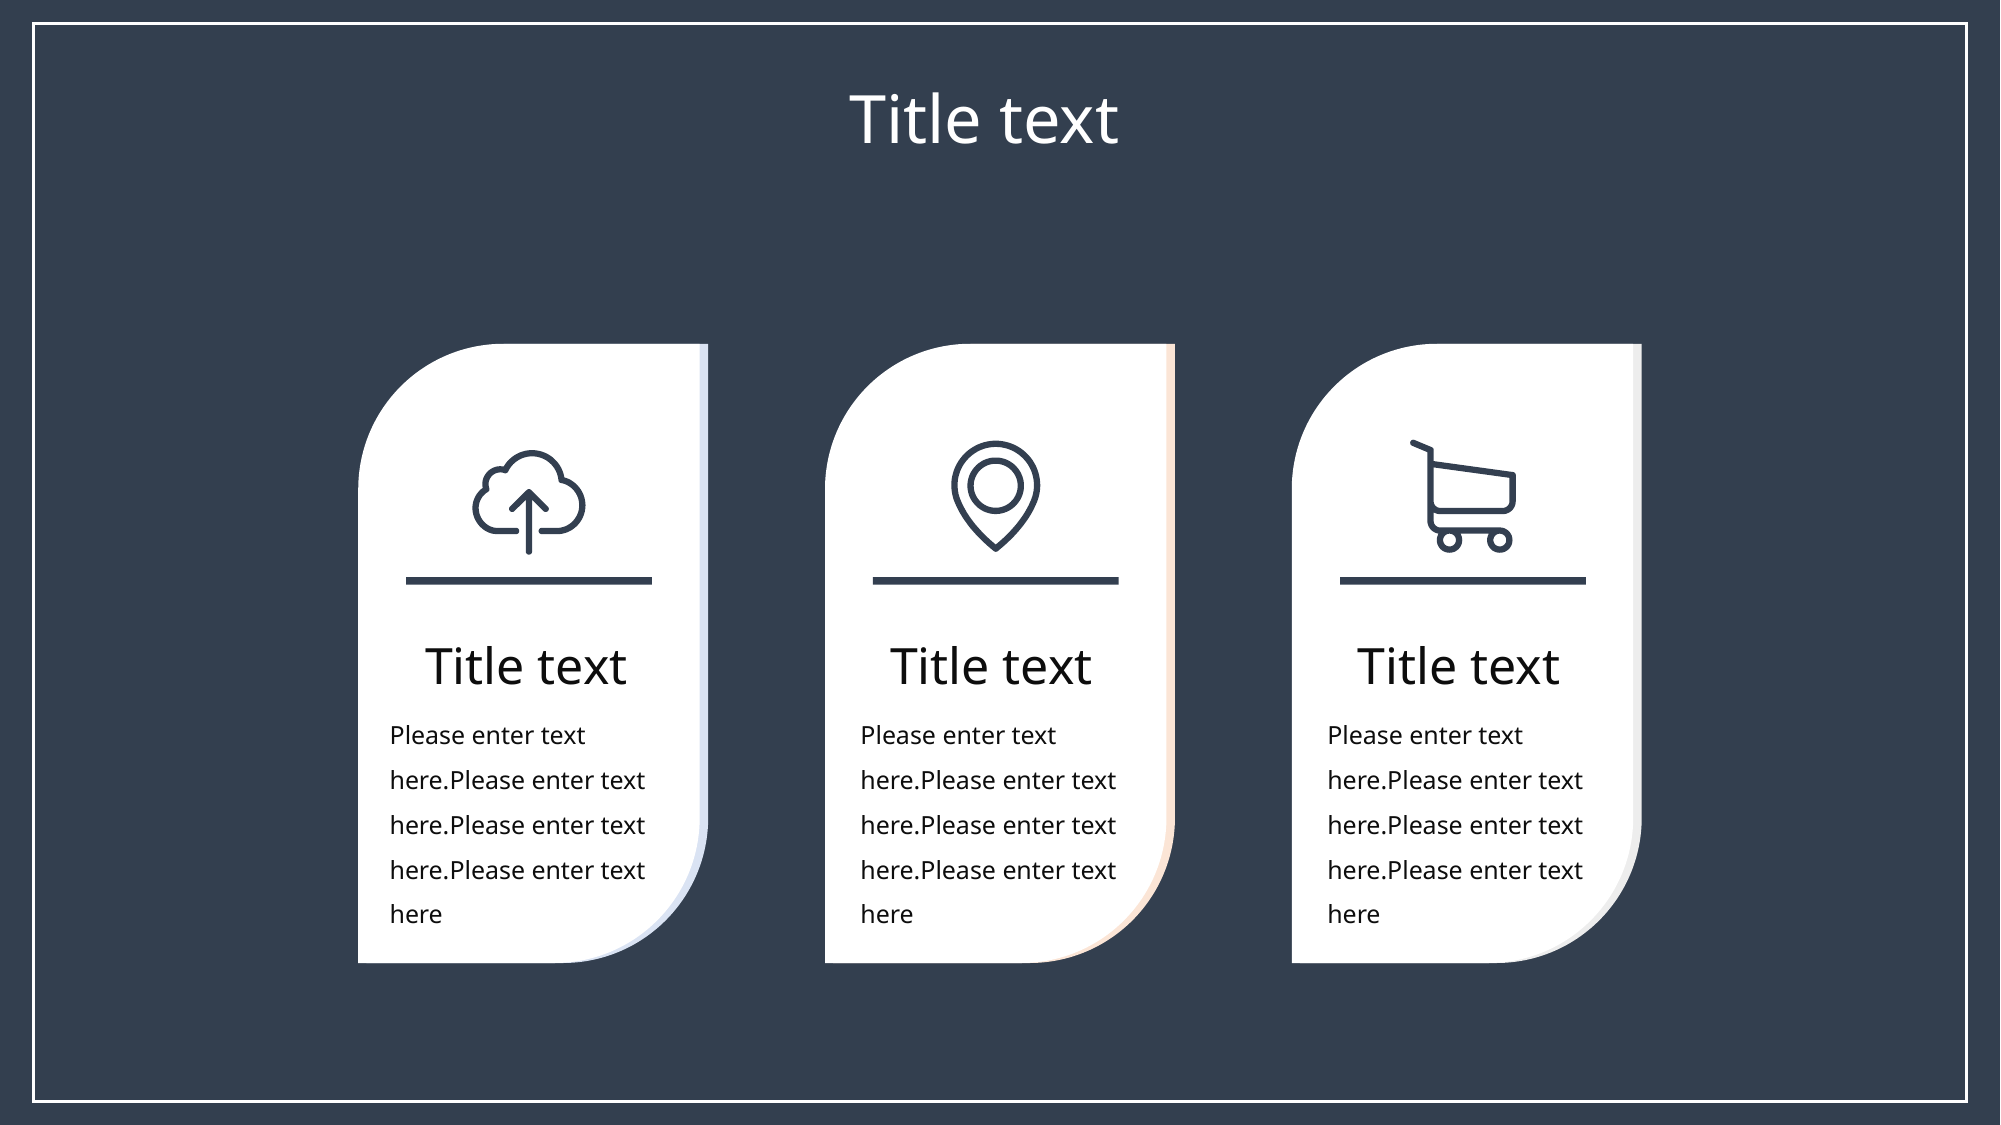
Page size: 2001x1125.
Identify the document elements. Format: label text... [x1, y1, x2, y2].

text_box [1291, 343, 1642, 963]
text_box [824, 343, 1175, 963]
text_box [32, 23, 1968, 1102]
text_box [358, 343, 709, 963]
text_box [951, 440, 1041, 552]
text_box Title text [849, 76, 1151, 157]
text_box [472, 450, 586, 555]
